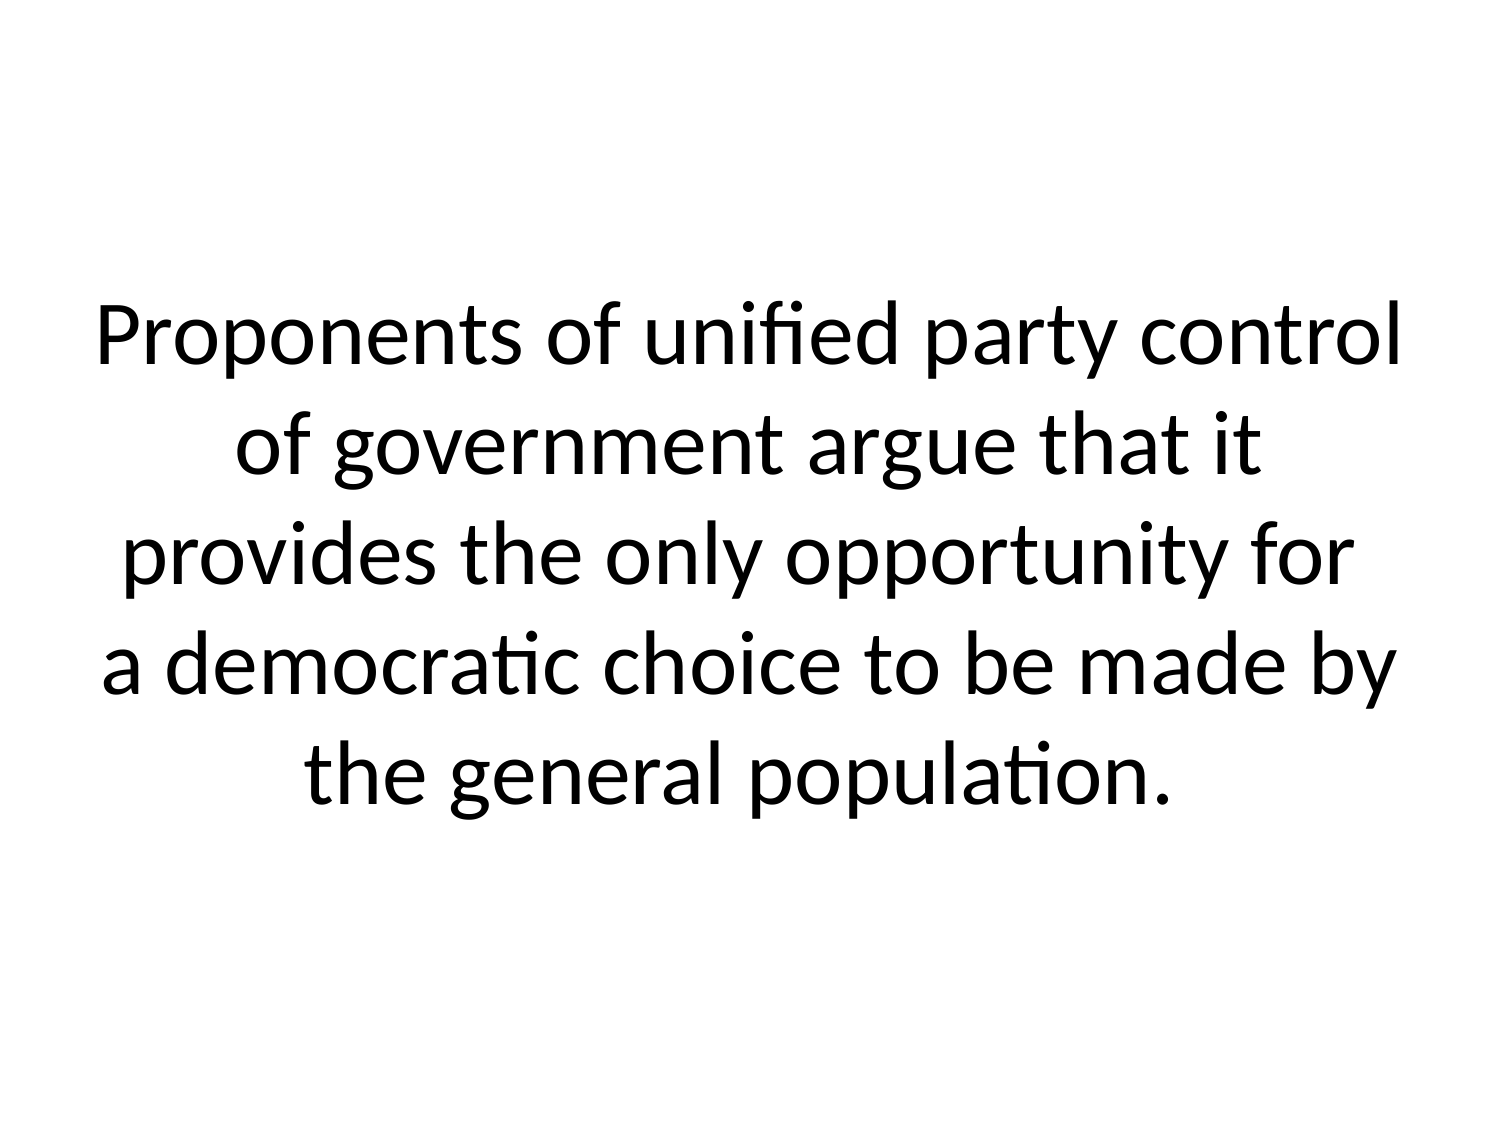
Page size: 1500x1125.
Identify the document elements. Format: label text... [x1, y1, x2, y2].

title Proponents of unified party control of government argue that it provides the only opportunity for a democratic choice to be made by the general population. [74, 44, 1426, 1051]
